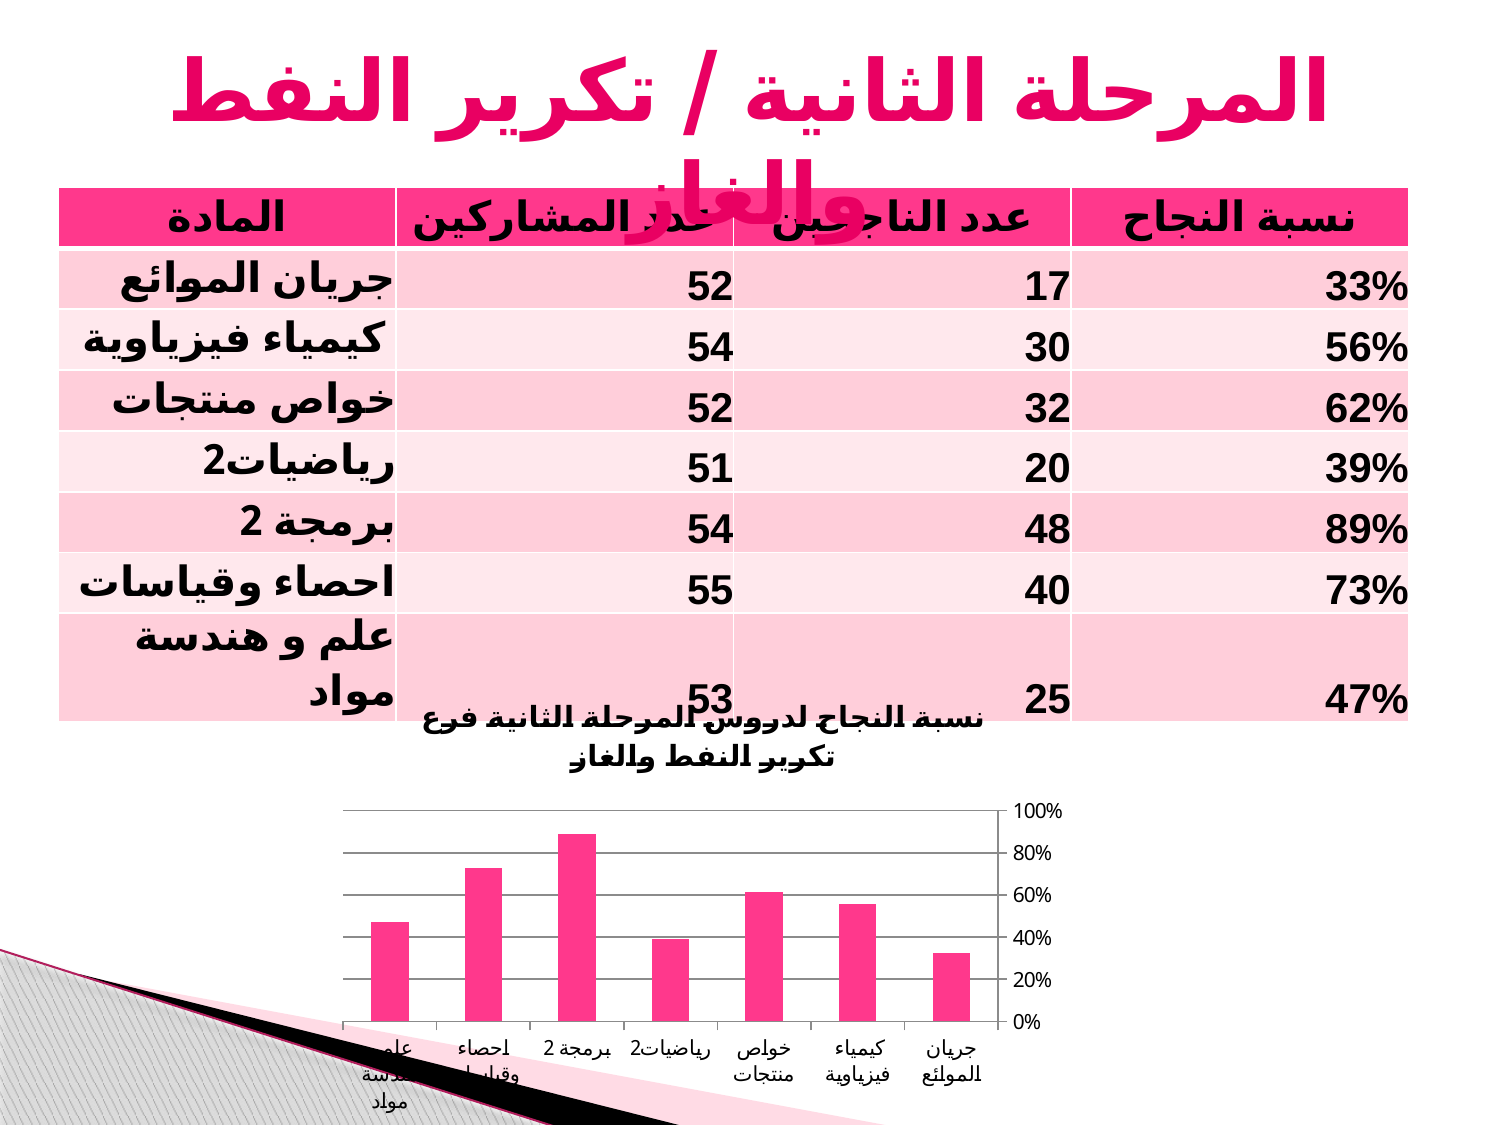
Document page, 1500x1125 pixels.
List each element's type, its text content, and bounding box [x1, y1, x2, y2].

title المرحلة الثانية / تكرير النفط والغاز [75, 45, 1425, 233]
table_cell 17 [734, 251, 1070, 308]
table_cell علم و هندسة مواد [59, 614, 395, 721]
table_cell 25 [734, 614, 1070, 674]
table_cell 73% [1072, 553, 1408, 612]
table_cell 30 [734, 310, 1070, 369]
table_cell 40 [734, 553, 1070, 612]
table_cell 56% [1072, 310, 1408, 369]
table_cell 53 [397, 614, 733, 674]
table_cell 47% [1072, 614, 1408, 721]
table_cell 89% [1072, 493, 1408, 552]
table_cell 54 [397, 310, 733, 369]
table_cell 32 [734, 371, 1070, 430]
table_cell 54 [397, 493, 733, 552]
table_cell جريان الموائع [59, 251, 395, 308]
table_header نسبة النجاح [1072, 233, 1408, 246]
table_cell 48 [734, 493, 1070, 552]
table_cell 52 [397, 251, 733, 308]
chart [327, 674, 1079, 1125]
table_cell 55 [397, 553, 733, 612]
table_cell 33% [1072, 251, 1408, 308]
table_cell خواص منتجات [59, 371, 395, 430]
table_header عدد المشاركين [397, 233, 733, 246]
table_cell 39% [1072, 432, 1408, 491]
table_cell 20 [734, 432, 1070, 491]
table_cell برمجة 2 [59, 493, 395, 552]
table_header عدد الناجحين [734, 233, 1070, 246]
table_cell 51 [397, 432, 733, 491]
table_cell رياضيات2 [59, 432, 395, 491]
table_header المادة [59, 188, 395, 246]
table_cell احصاء وقياسات [59, 553, 395, 612]
table_cell 52 [397, 371, 733, 430]
table_cell كيمياء فيزياوية [59, 310, 395, 369]
table_cell 62% [1072, 371, 1408, 430]
